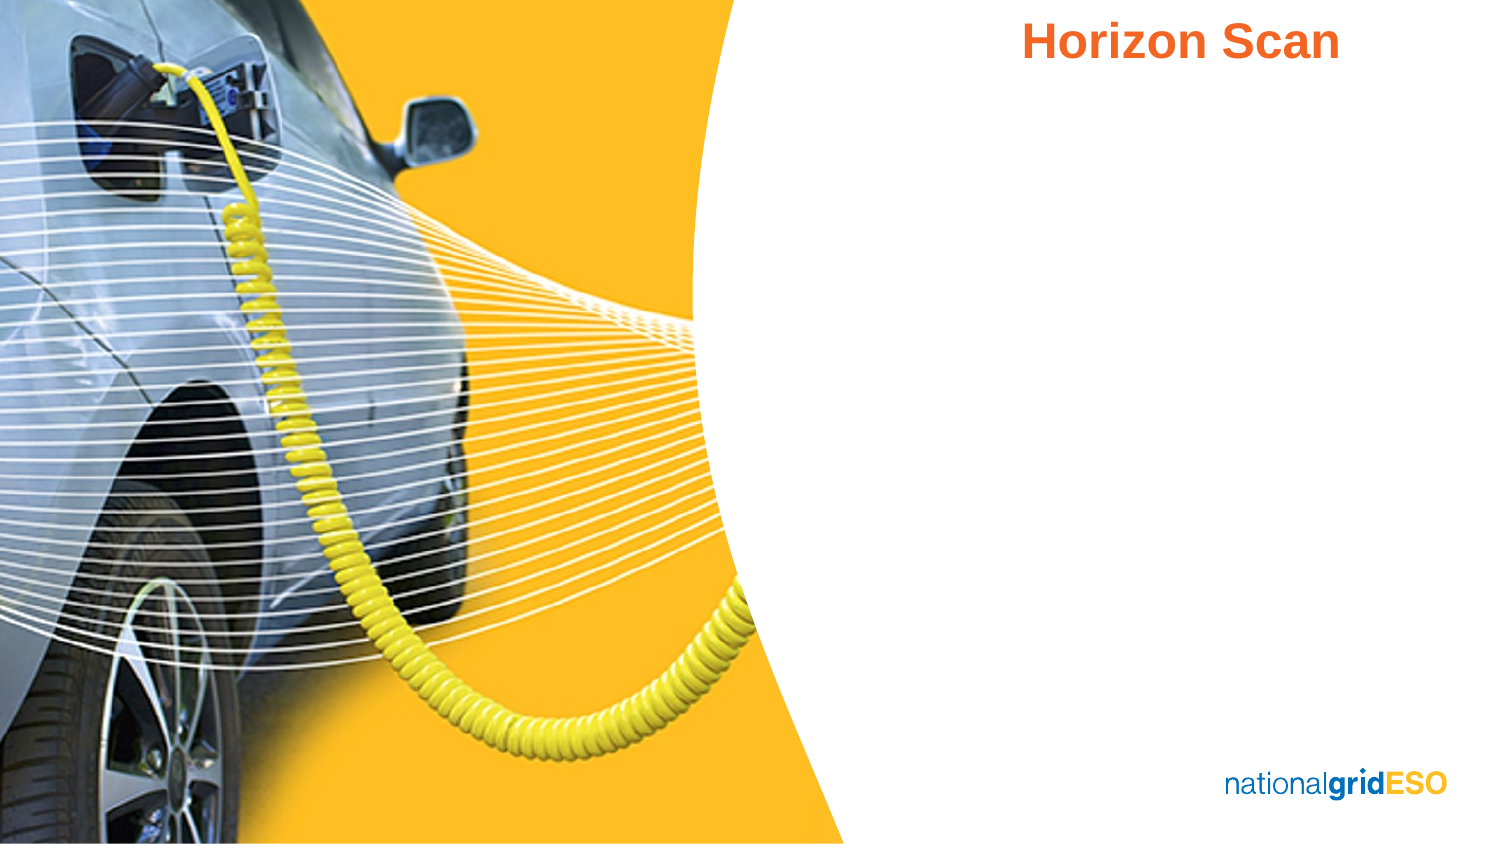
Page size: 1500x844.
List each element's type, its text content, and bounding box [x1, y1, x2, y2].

picture [0, 0, 844, 844]
title Horizon Scan [1021, 20, 1484, 69]
